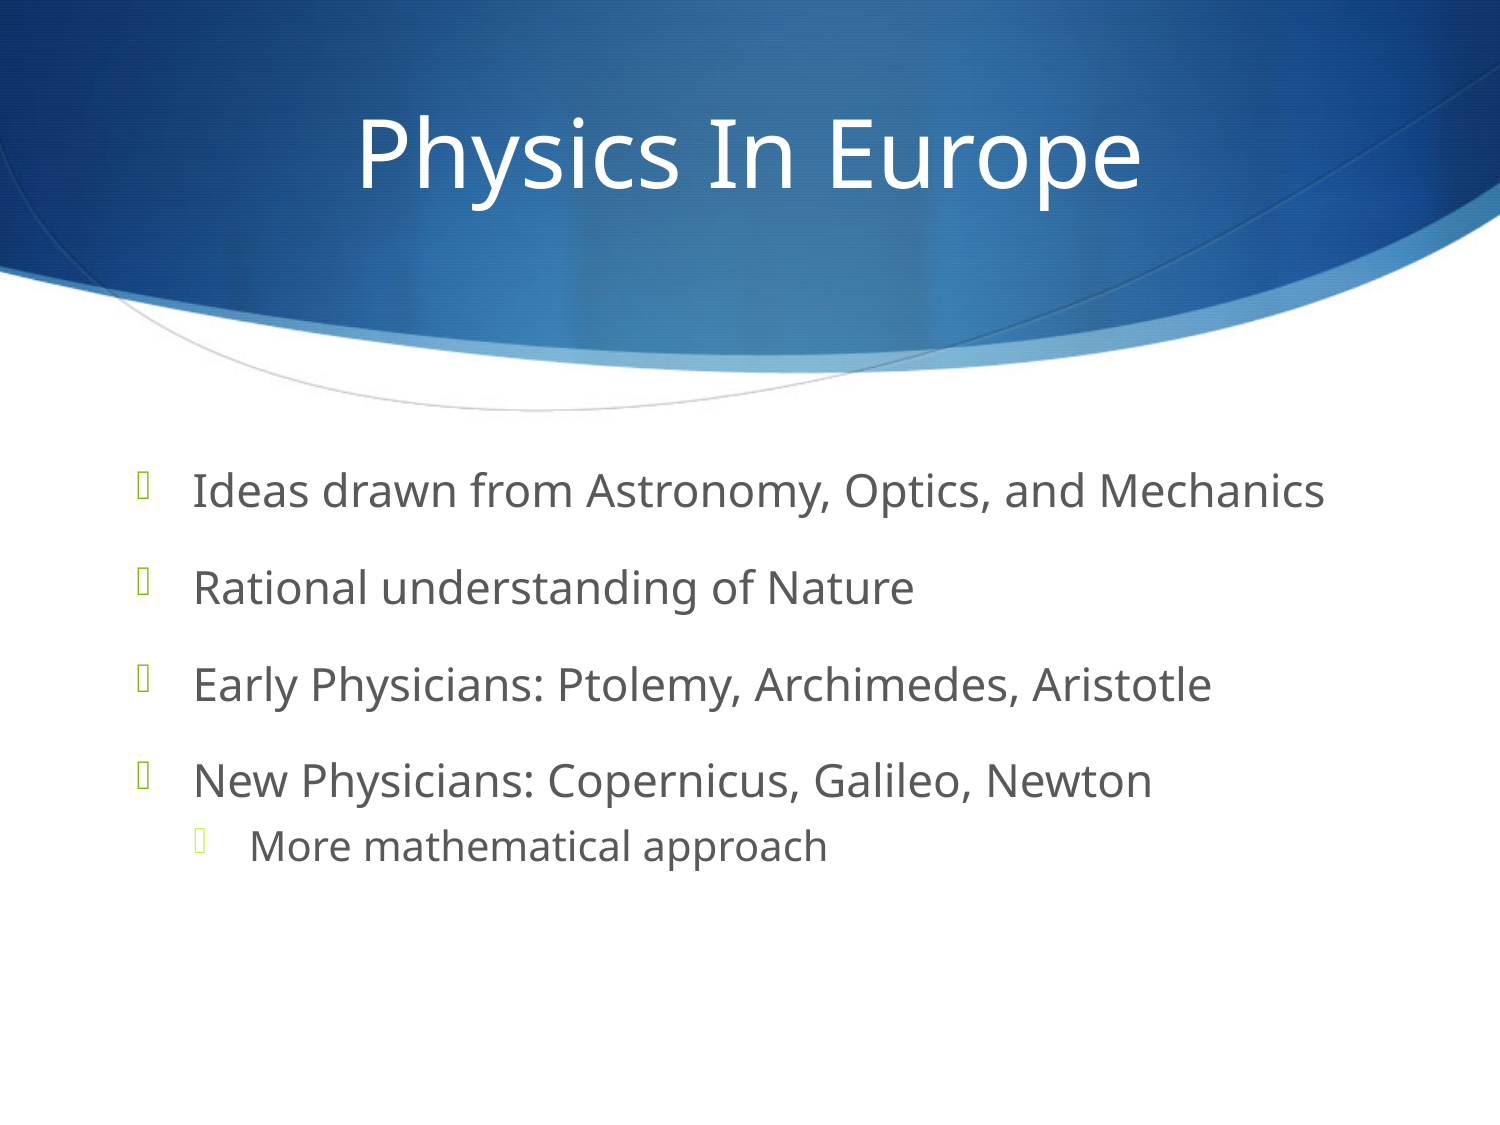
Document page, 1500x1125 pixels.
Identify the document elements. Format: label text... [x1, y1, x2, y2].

title Physics In Europe [75, 56, 1425, 245]
picture [0, 0, 1500, 1125]
list Ideas drawn from Astronomy, Optics, and Mechanics Rational understanding of Nature Early Physicians: Ptolemy, Archimedes, Aristotle New Physicians: Copernicus, Galileo, Newton More mathematical approach [121, 454, 1379, 991]
